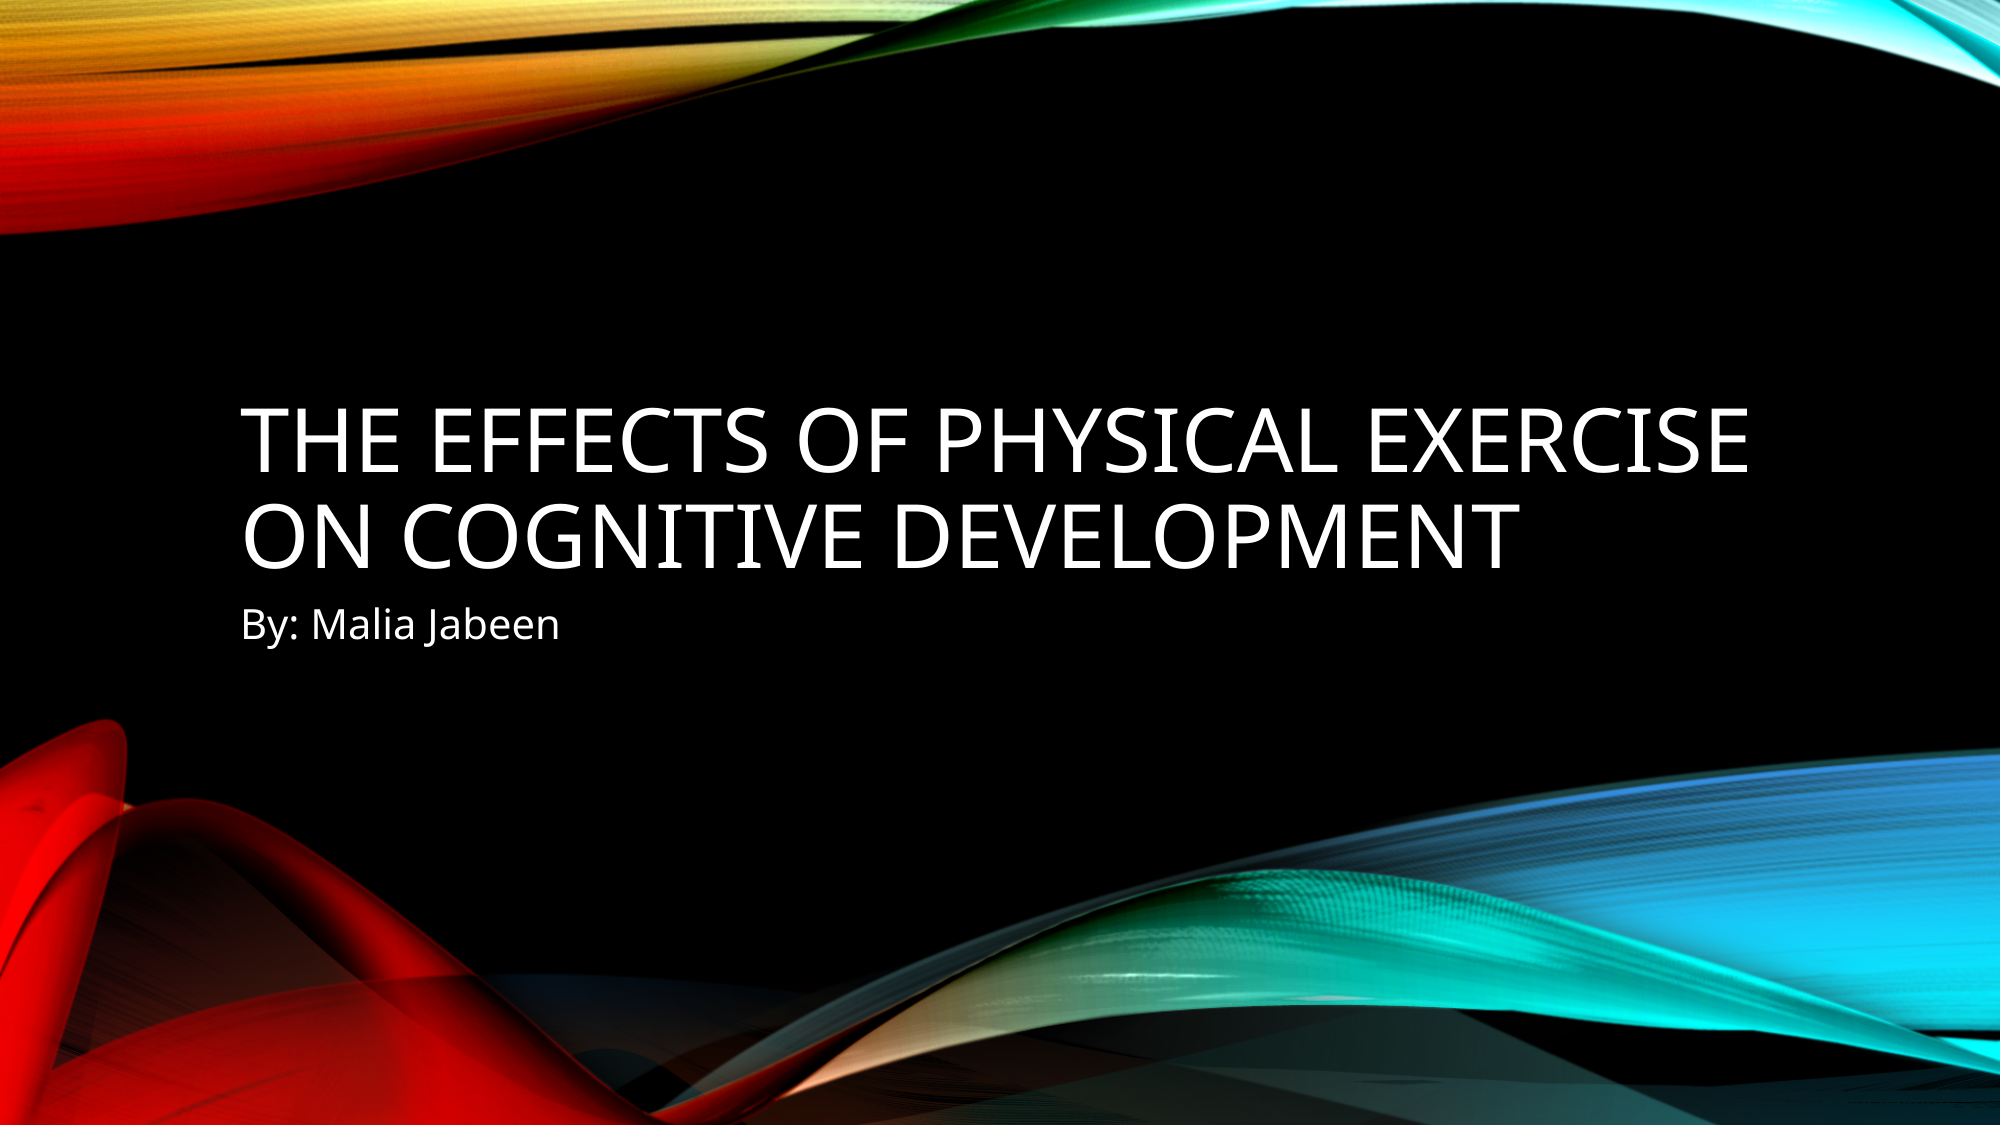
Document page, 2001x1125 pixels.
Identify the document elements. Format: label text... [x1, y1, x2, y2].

subtitle By: Malia Jabeen [225, 595, 1775, 709]
picture [0, 717, 2000, 1125]
title The effects of Physical exercise on cognitive development [225, 295, 1775, 595]
picture [0, 0, 2000, 237]
